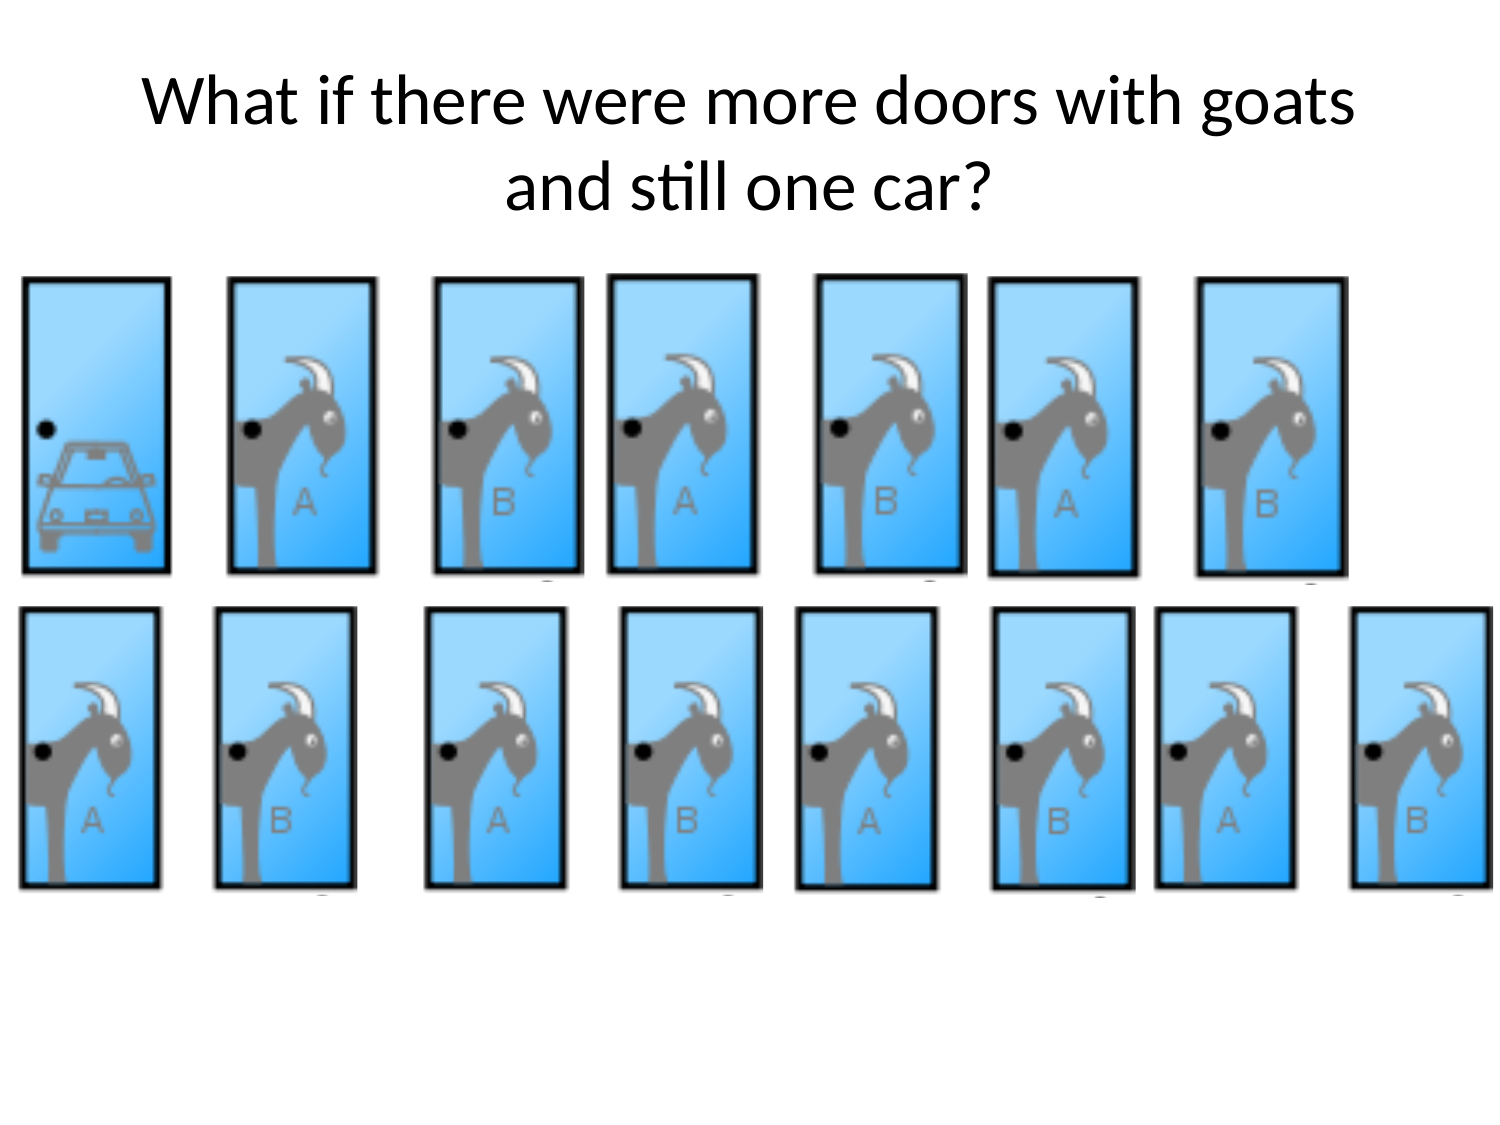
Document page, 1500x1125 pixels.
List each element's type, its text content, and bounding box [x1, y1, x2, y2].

title What if there were more doors with goats and still one car? [75, 45, 1425, 233]
picture [586, 272, 1349, 585]
picture [0, 606, 358, 896]
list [20, 275, 582, 582]
picture [405, 606, 764, 896]
picture [775, 605, 1494, 898]
